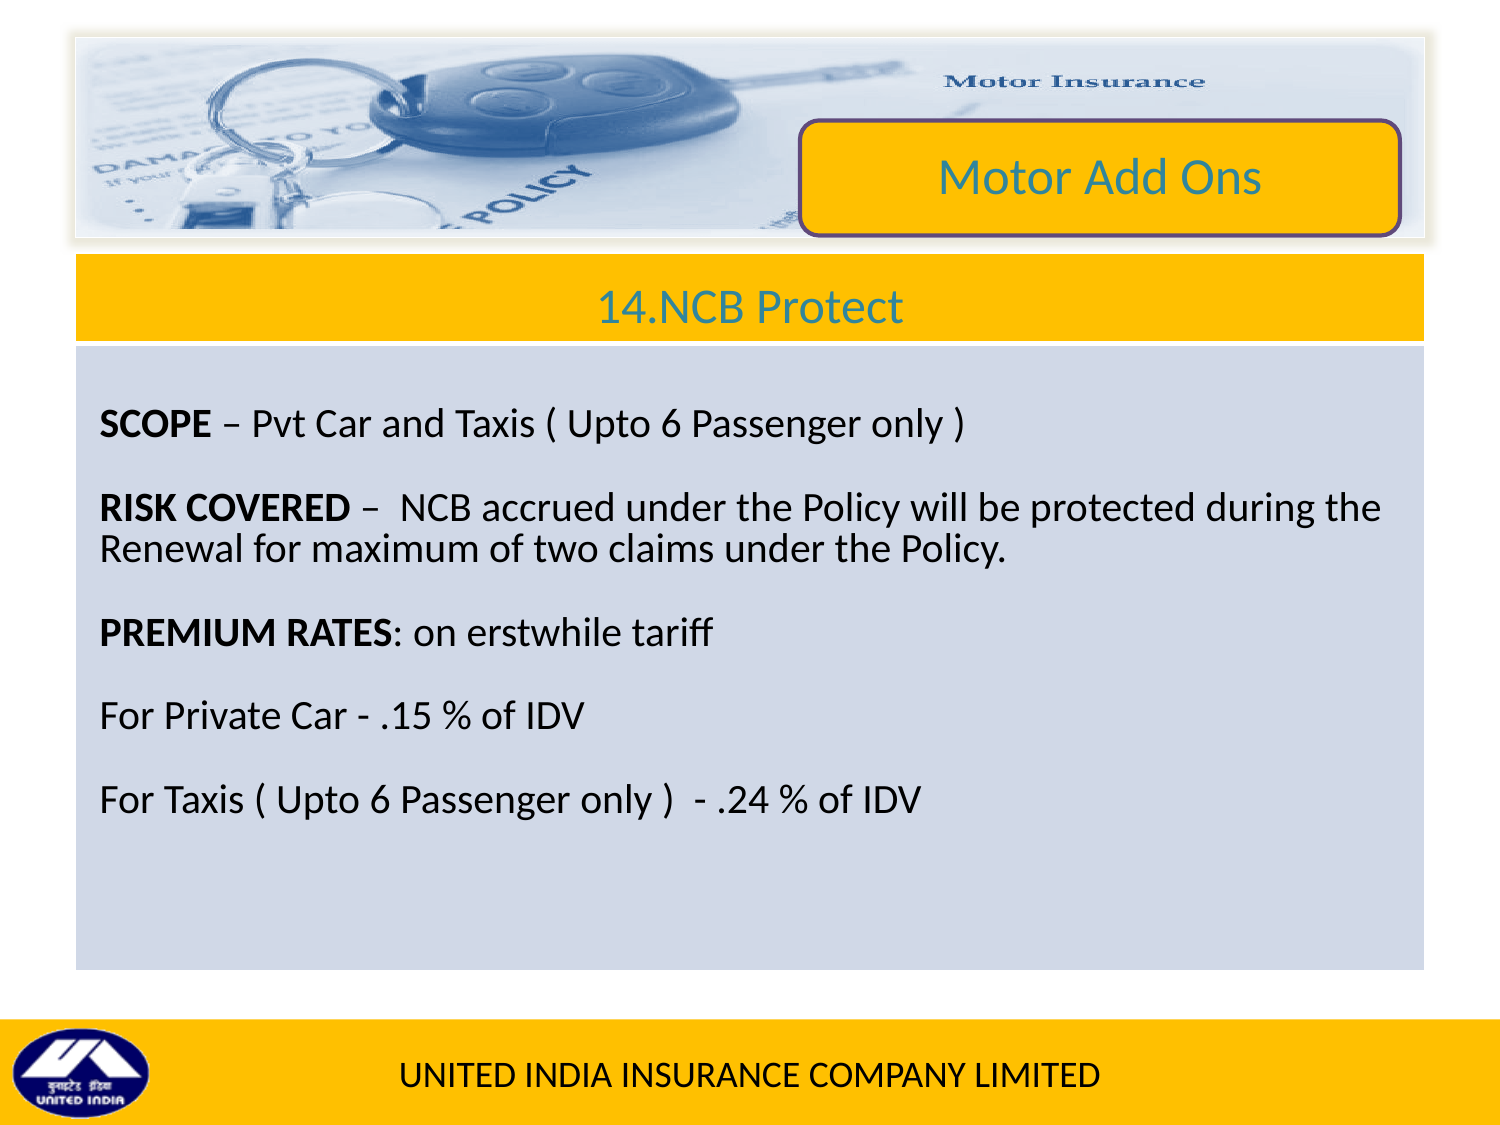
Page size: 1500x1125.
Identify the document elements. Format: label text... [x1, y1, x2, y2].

table_cell SCOPE – Pvt Car and Taxis ( Upto 6 Passenger only ) RISK COVERED – NCB accrued under the Policy will be protected during the Renewal for maximum of two claims under the Policy. PREMIUM RATES: on erstwhile tariff For Private Car - .15 % of IDV For Taxis ( Upto 6 Passenger only ) - .24 % of IDV [76, 346, 1424, 970]
picture [11, 1027, 153, 1119]
text_box UNITED INDIA INSURANCE COMPANY LIMITED [0, 1019, 1500, 1125]
picture [74, 37, 1426, 238]
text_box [799, 120, 1401, 236]
table_header 14.NCB Protect [76, 254, 1424, 341]
